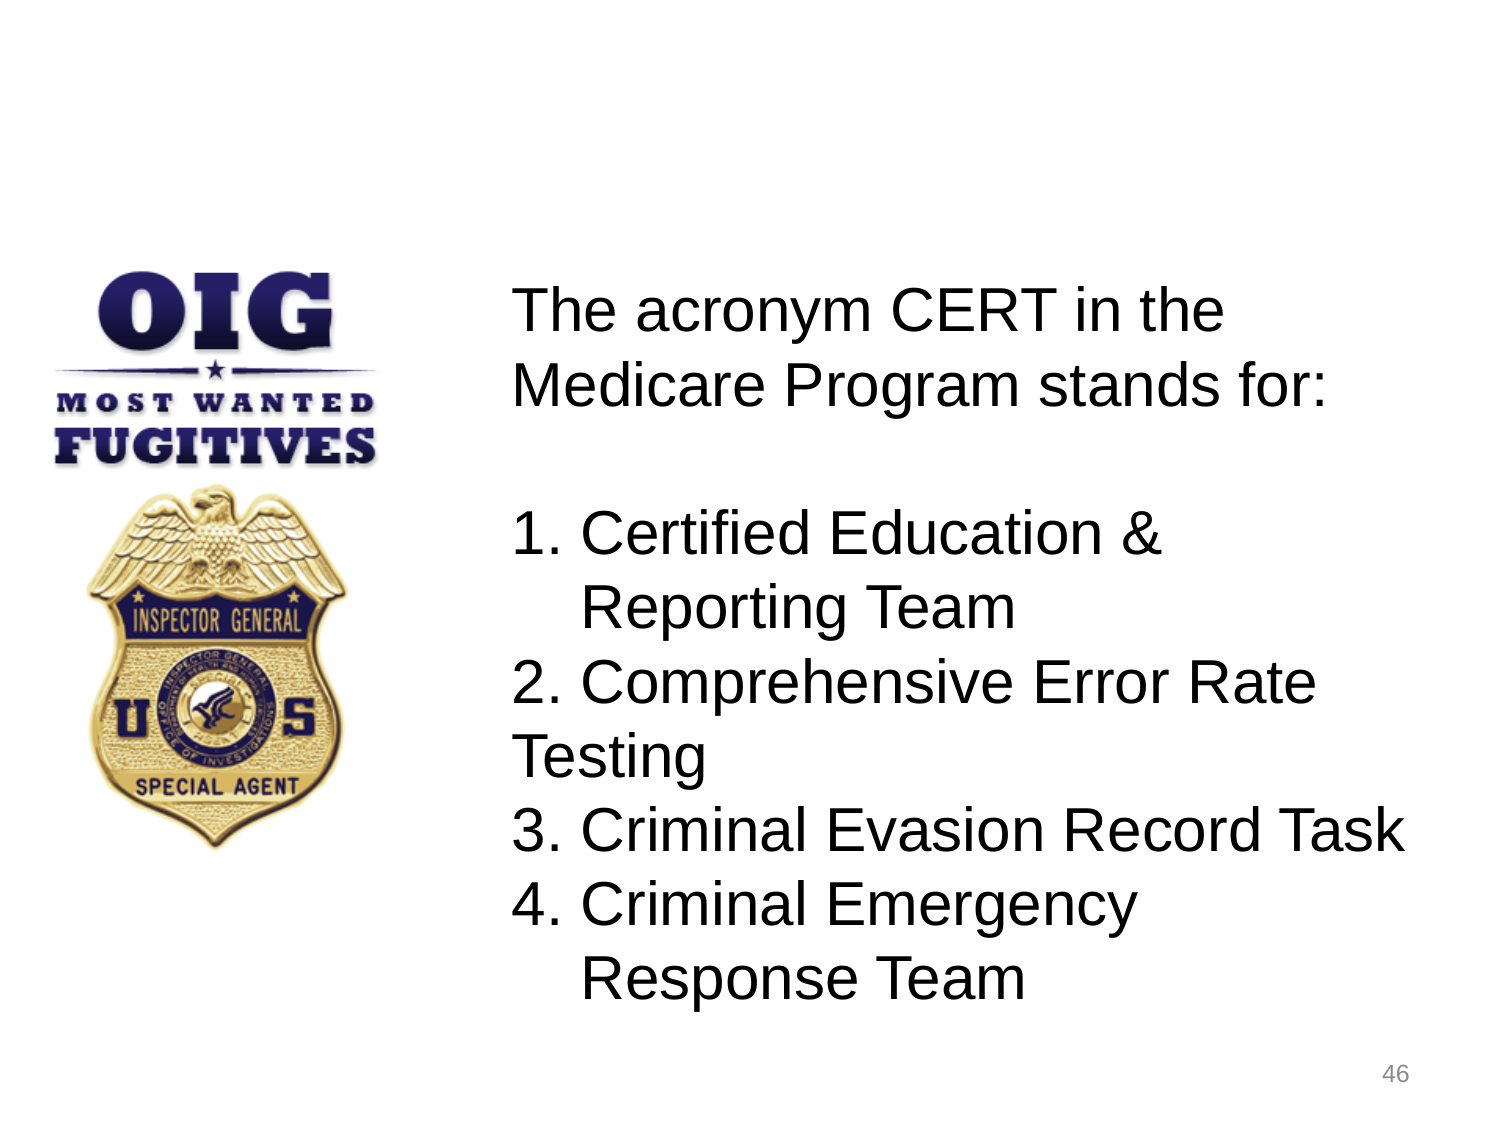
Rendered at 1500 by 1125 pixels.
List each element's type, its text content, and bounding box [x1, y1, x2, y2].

title The acronym CERT in the Medicare Program stands for: 1. Certified Education & Reporting Team 2. Comprehensive Error Rate Testing 3. Criminal Evasion Record Task 4. Criminal Emergency Response Team [496, 262, 1490, 1023]
slide_number 46 [1074, 1042, 1425, 1103]
picture [43, 262, 388, 859]
